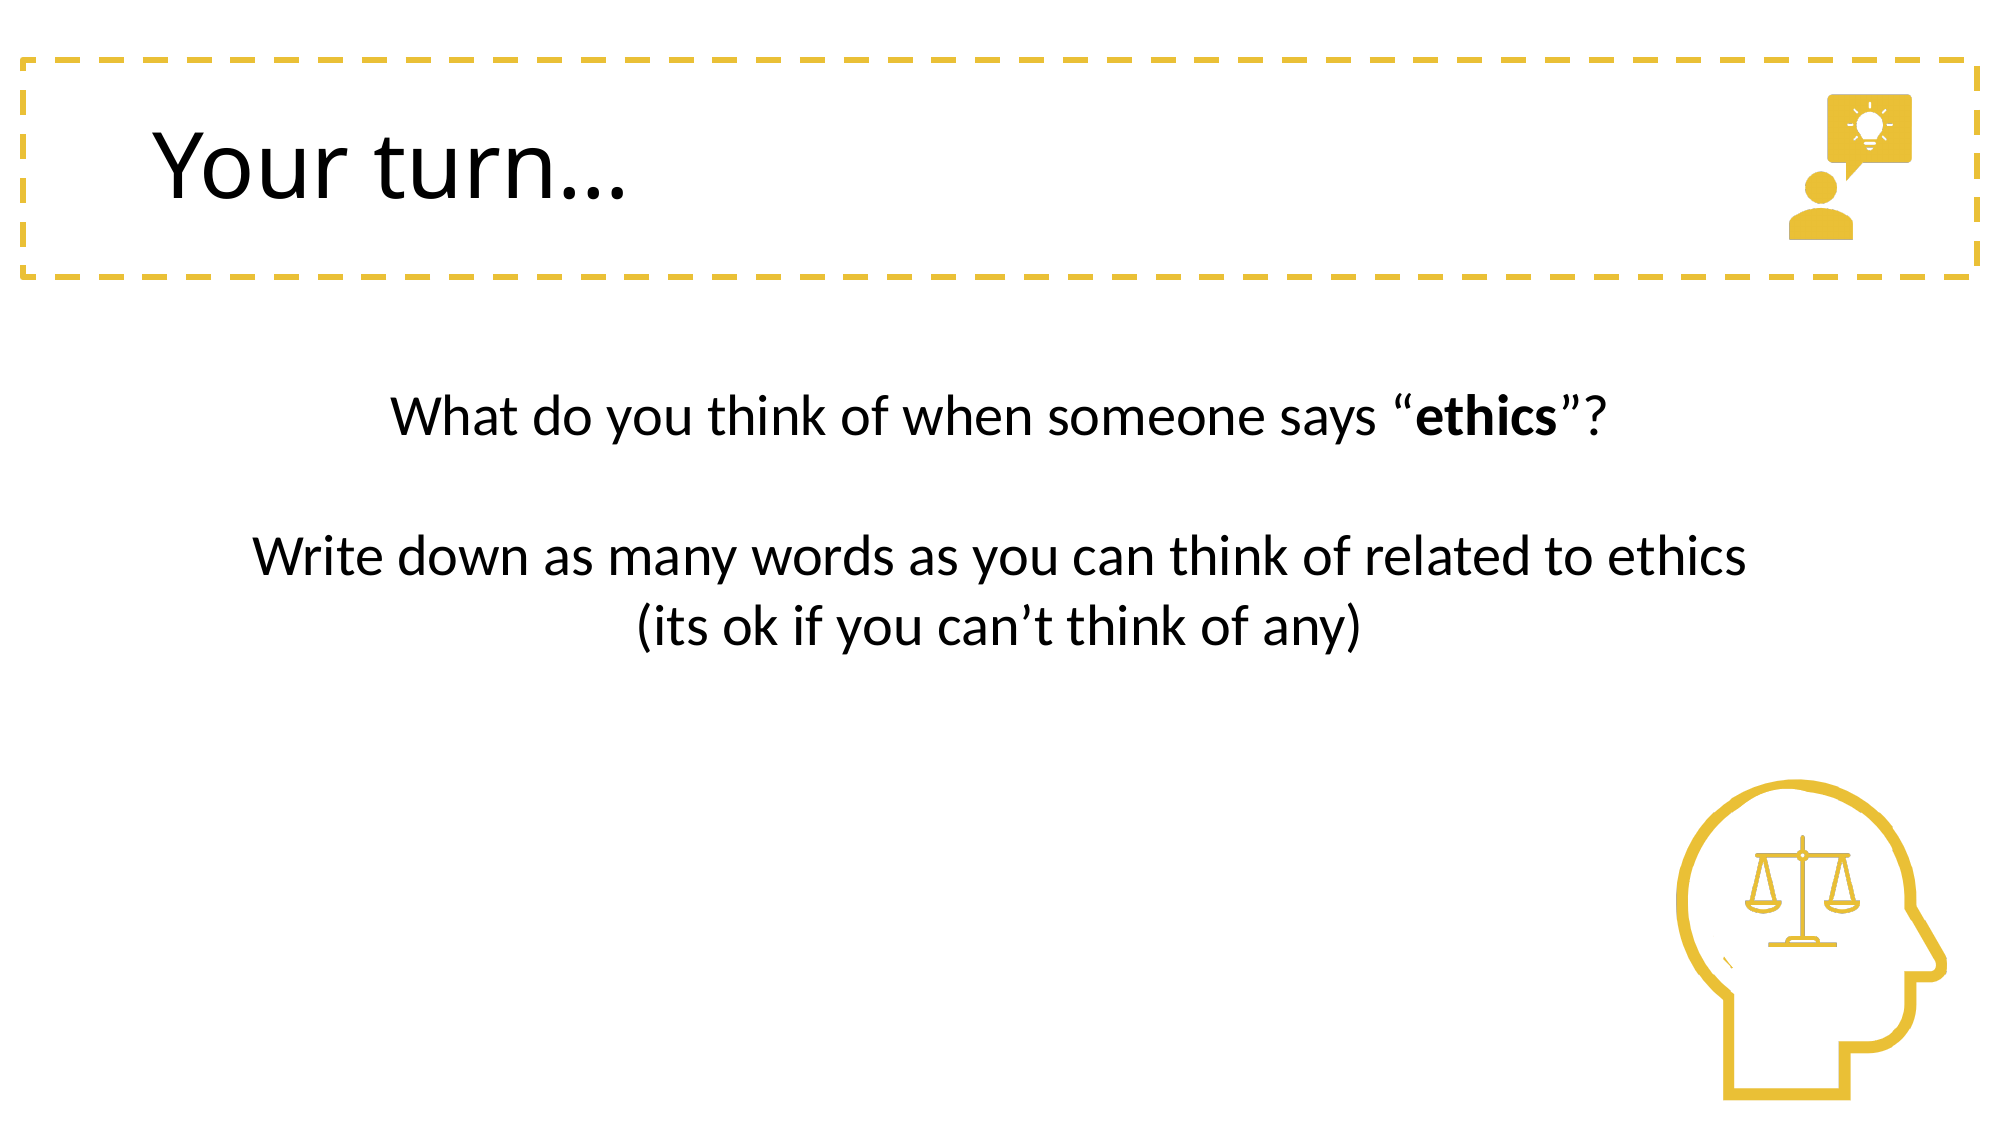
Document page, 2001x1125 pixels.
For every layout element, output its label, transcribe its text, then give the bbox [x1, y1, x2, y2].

text_box What do you think of when someone says “ethics”? Write down as many words as you can think of related to ethics (its ok if you can’t think of any) [119, 369, 1881, 665]
picture [1623, 759, 2000, 1125]
picture [1863, 78, 1938, 254]
title Your turn… [137, 59, 1863, 278]
